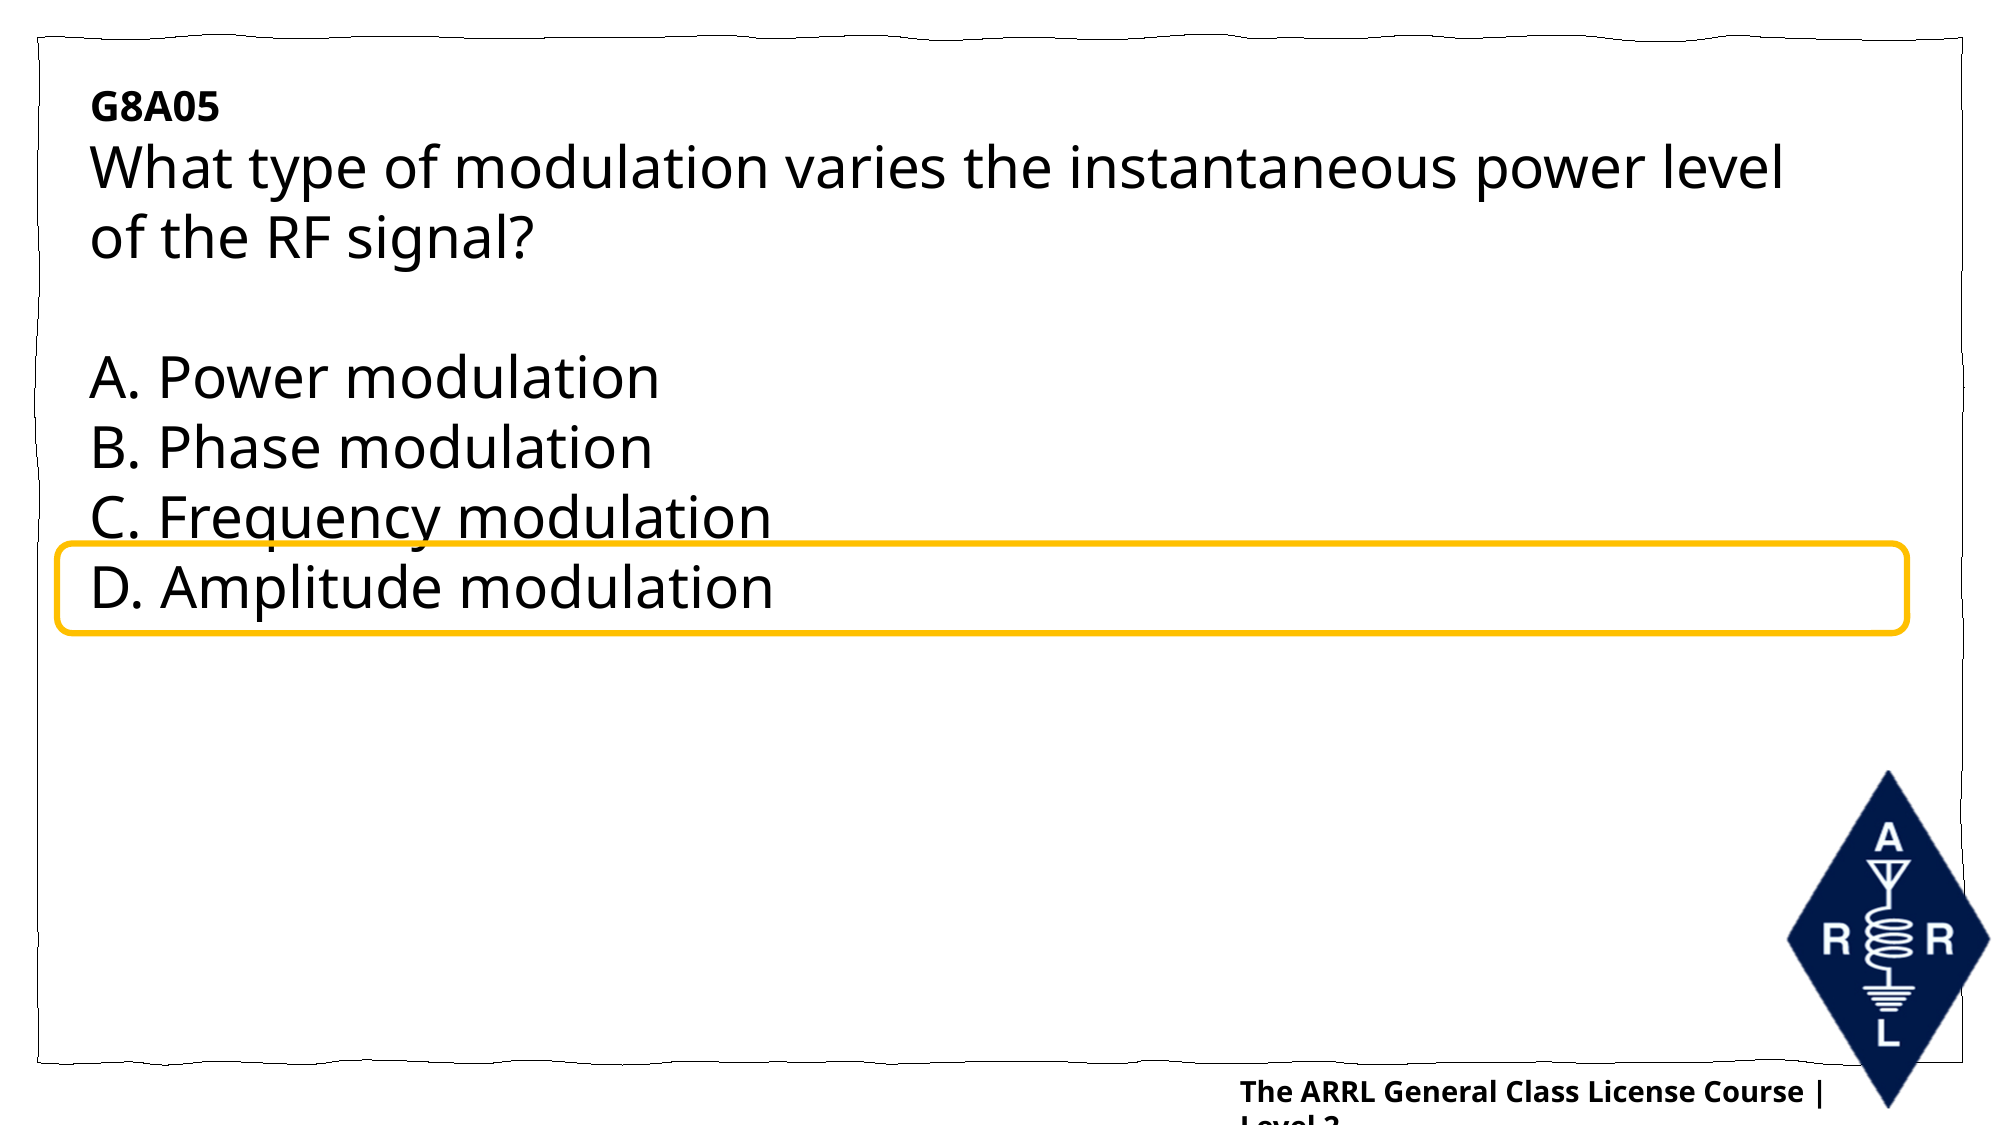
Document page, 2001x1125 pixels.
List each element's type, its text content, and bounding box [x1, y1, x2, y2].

text_box G8A05 What type of modulation varies the instantaneous power level of the RF signal? A. Power modulation B. Phase modulation C. Frequency modulation D. Amplitude modulation [75, 72, 1850, 542]
text_box [56, 542, 1909, 635]
picture [1773, 752, 1999, 1125]
